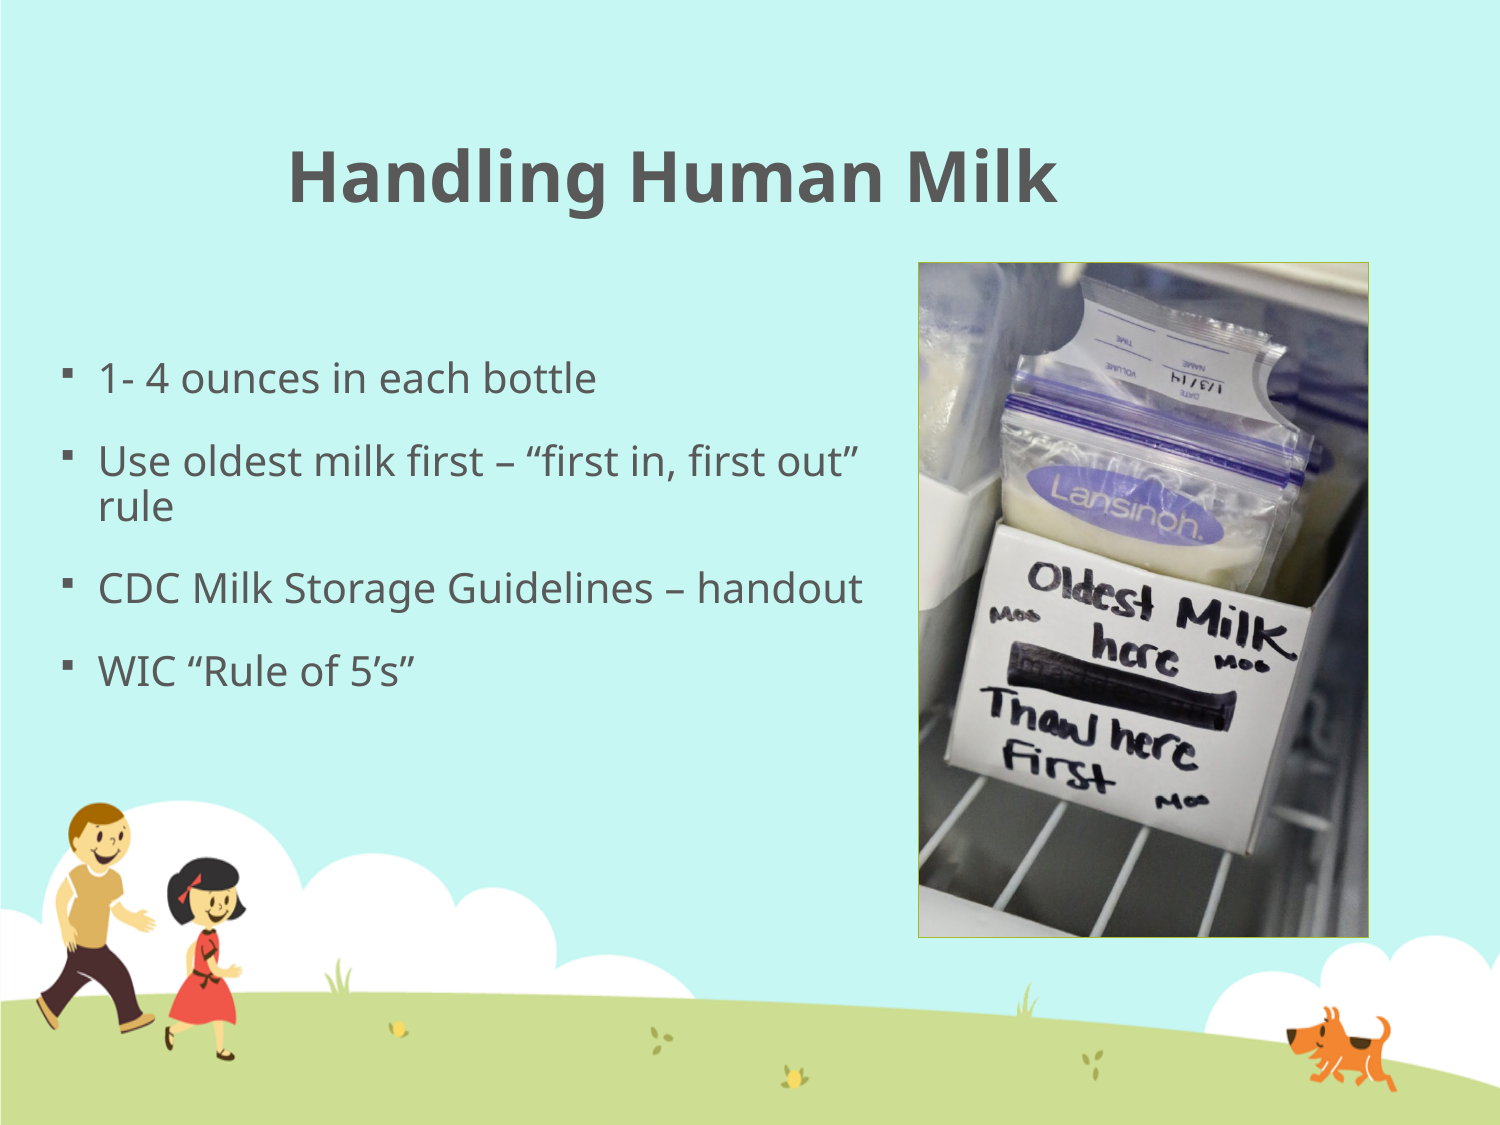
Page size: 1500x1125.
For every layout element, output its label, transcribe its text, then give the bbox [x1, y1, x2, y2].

picture [0, 0, 1500, 1125]
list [918, 262, 1369, 938]
title Handling Human Milk [271, 50, 1425, 225]
list 1- 4 ounces in each bottle Use oldest milk first – “first in, first out” rule CDC Milk Storage Guidelines – handout WIC “Rule of 5’s” [37, 262, 888, 938]
